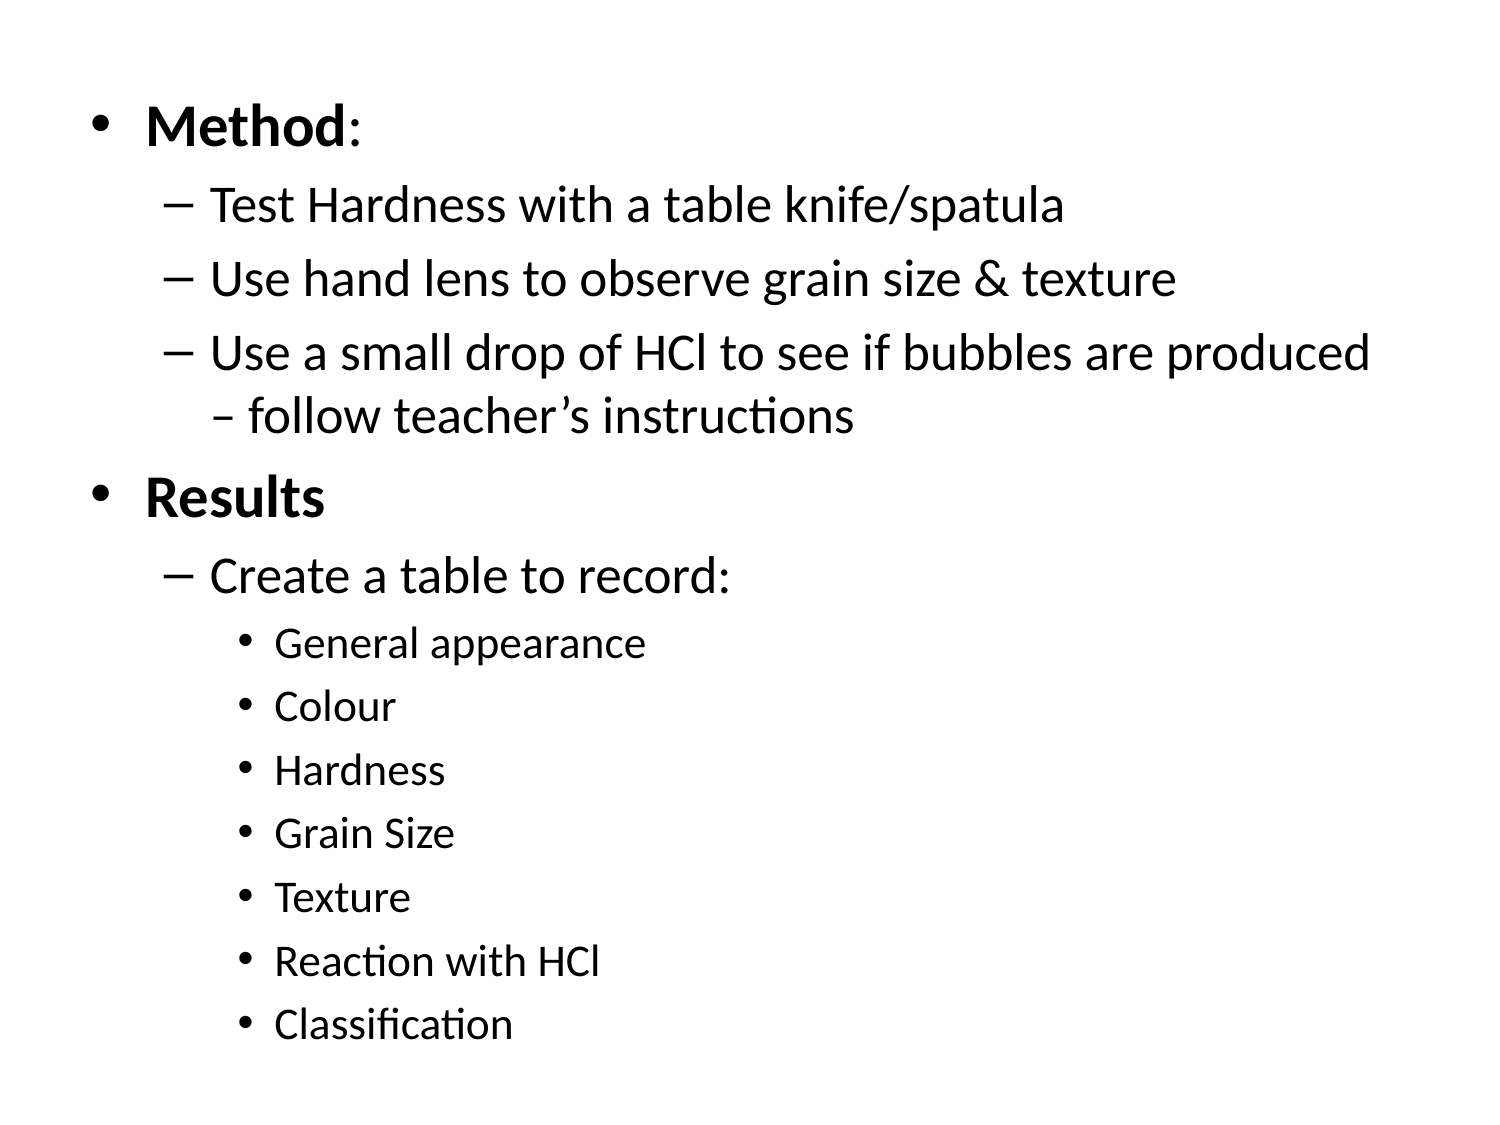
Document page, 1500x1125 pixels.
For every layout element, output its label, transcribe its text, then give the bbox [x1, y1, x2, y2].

list Method: Test Hardness with a table knife/spatula Use hand lens to observe grain size & texture Use a small drop of HCl to see if bubbles are produced – follow teacher’s instructions Results Create a table to record: General appearance Colour Hardness Grain Size Texture Reaction with HCl Classification [75, 78, 1425, 1059]
